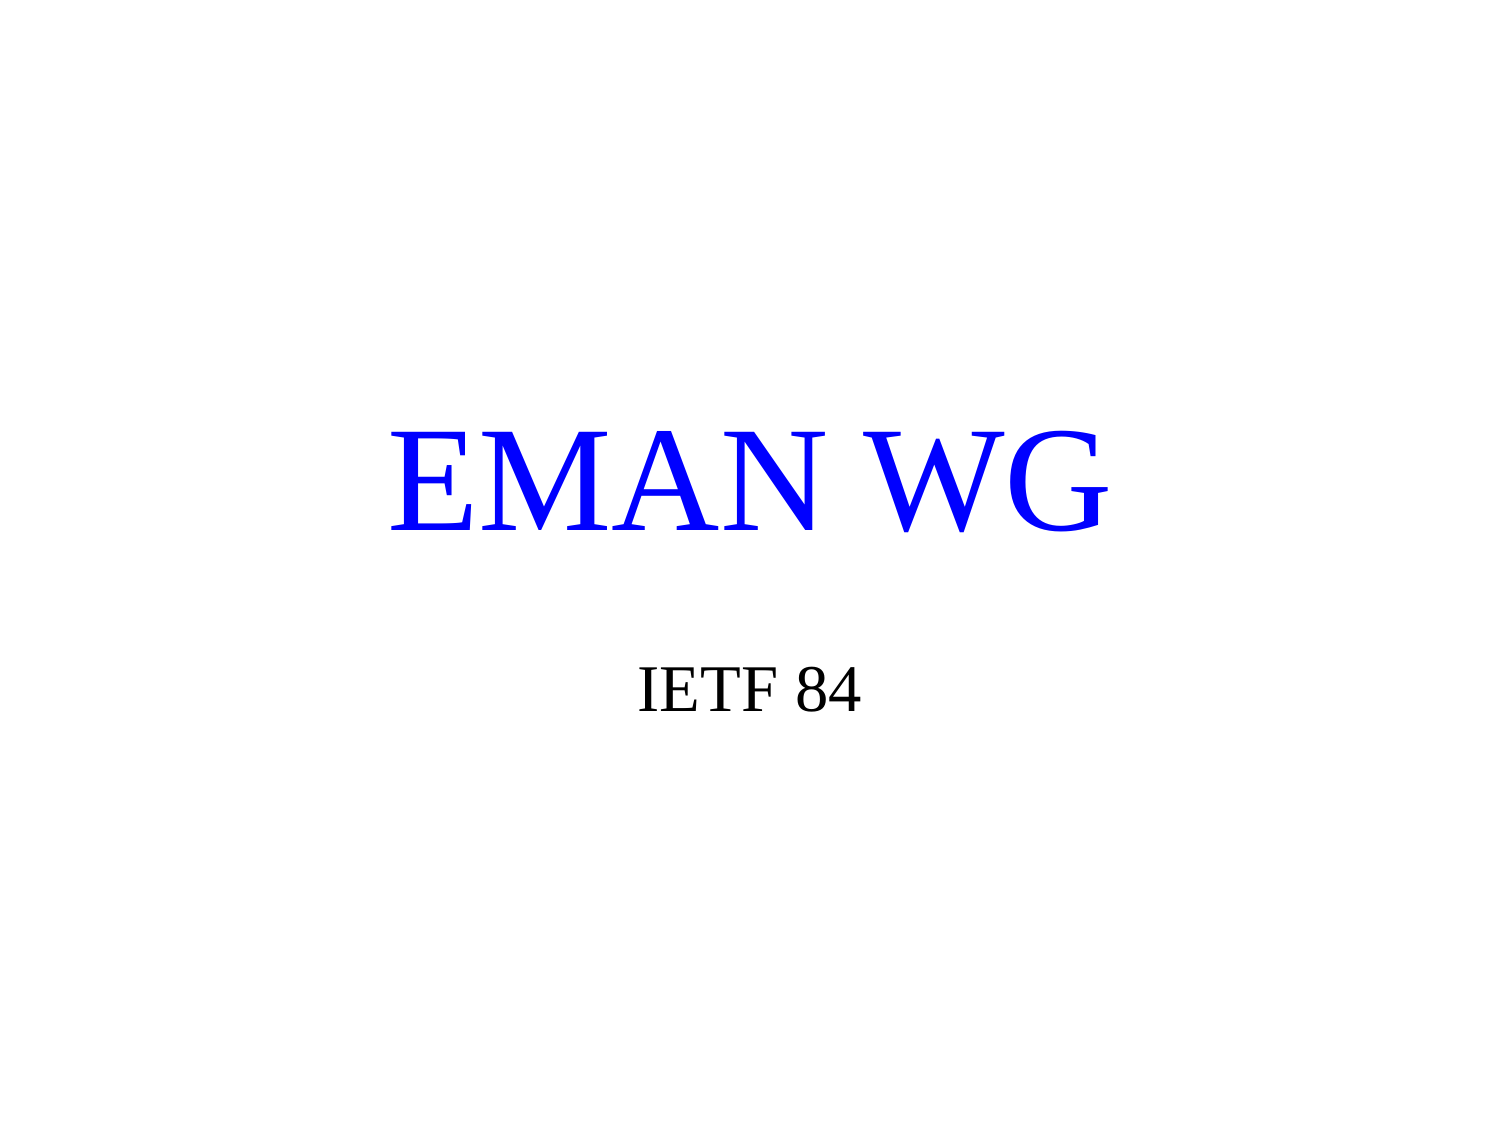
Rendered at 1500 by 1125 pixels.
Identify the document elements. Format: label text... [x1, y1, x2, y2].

subtitle IETF 84 [224, 637, 1276, 926]
title EMAN WG [112, 349, 1388, 591]
